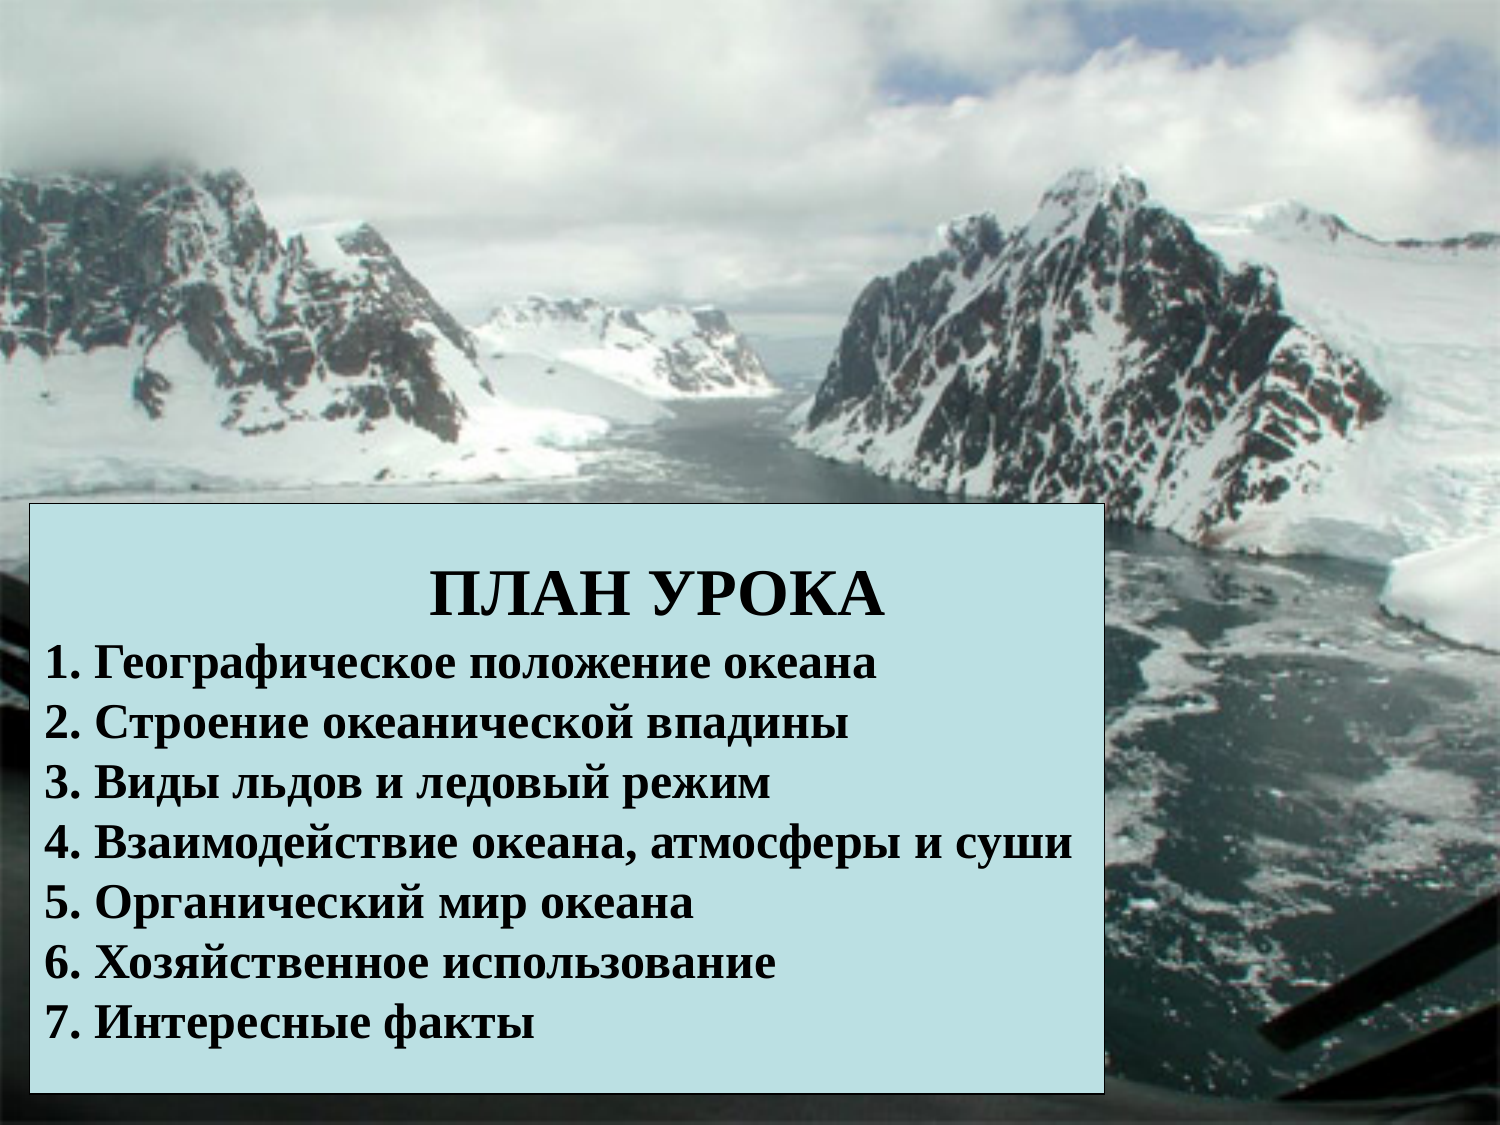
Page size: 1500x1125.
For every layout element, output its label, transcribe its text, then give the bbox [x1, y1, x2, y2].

picture [0, 0, 1500, 1125]
text_box ПЛАН УРОКА 1. Географическое положение океана 2. Строение океанической впадины 3. Виды льдов и ледовый режим 4. Взаимодействие океана, атмосферы и суши 5. Органический мир океана 6. Хозяйственное использование 7. Интересные факты [29, 503, 1105, 1094]
